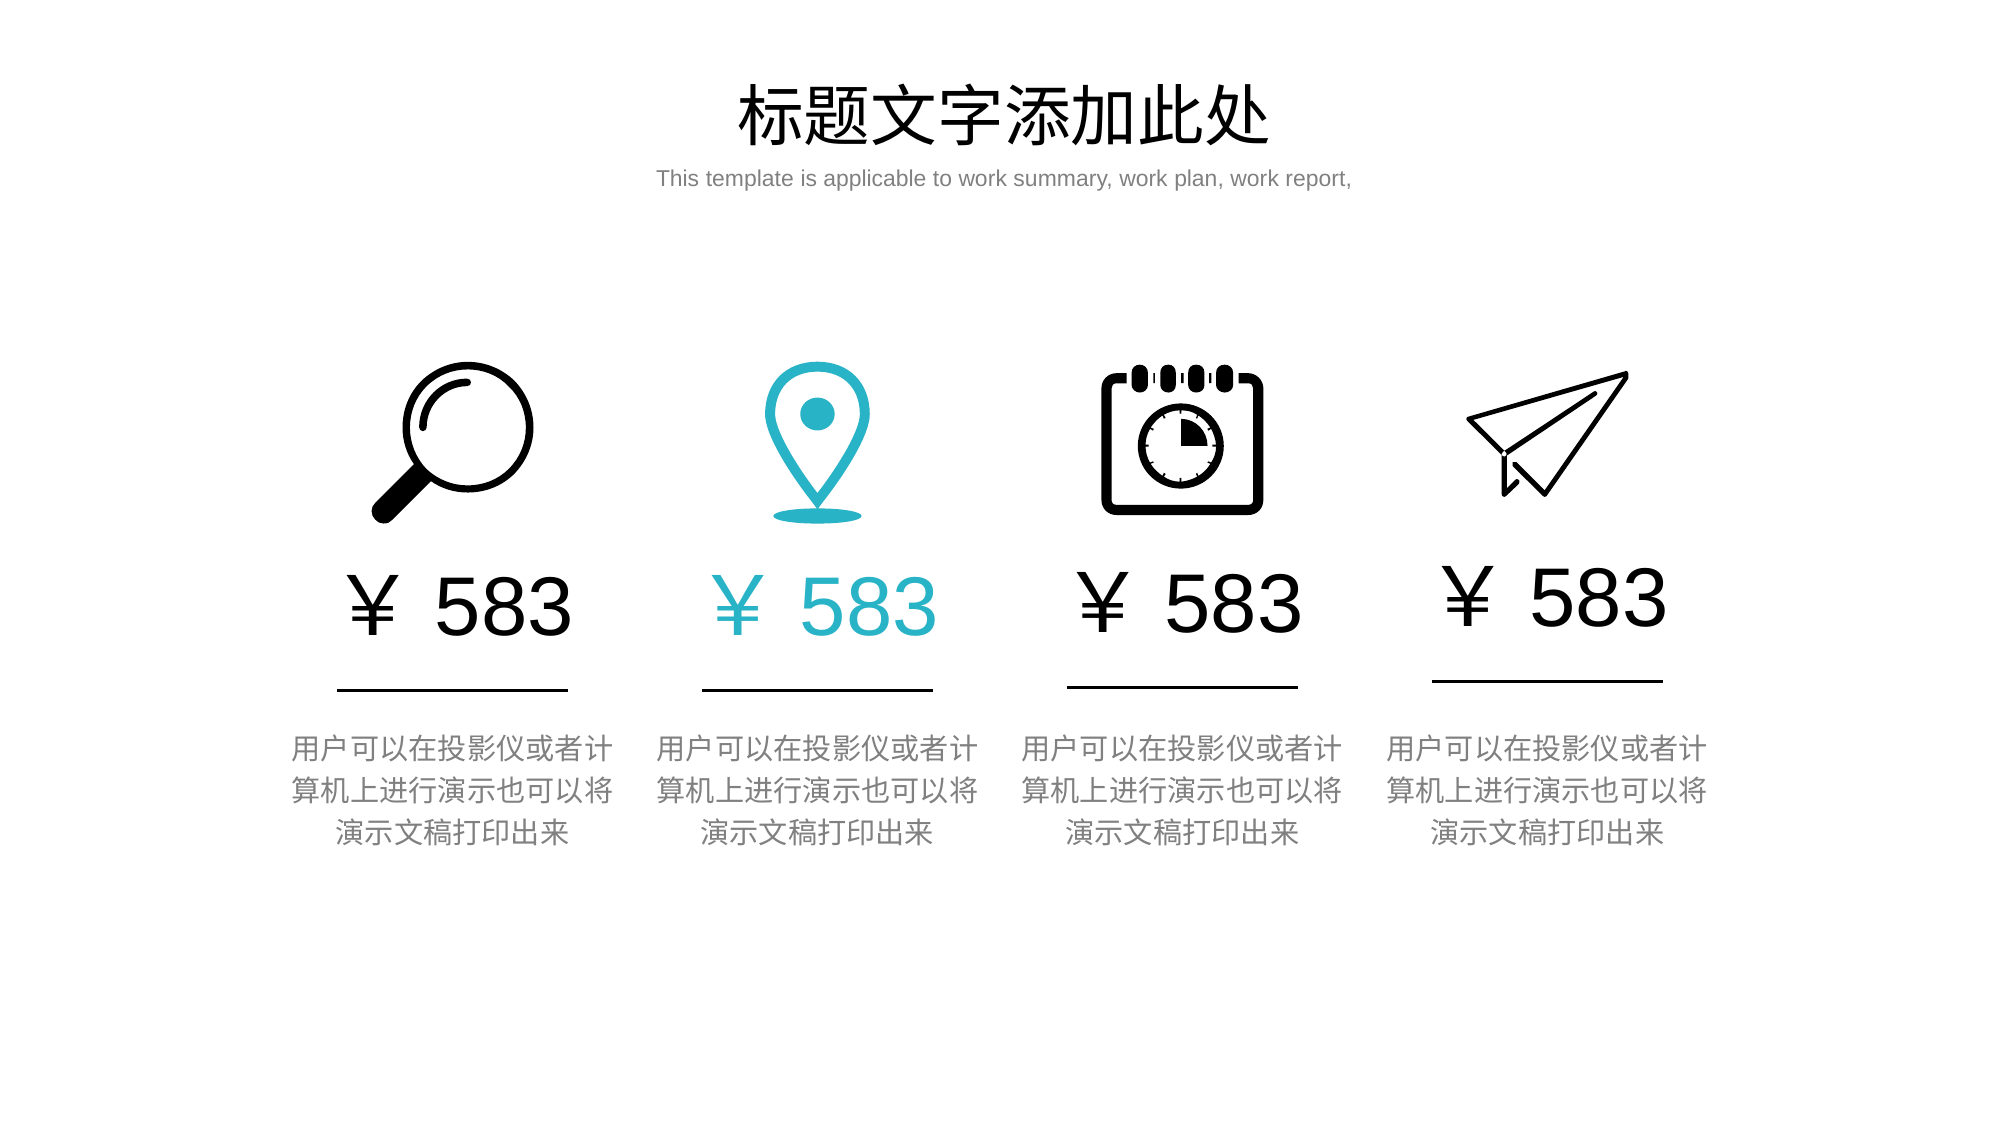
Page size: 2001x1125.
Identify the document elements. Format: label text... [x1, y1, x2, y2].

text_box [1054, 364, 1310, 688]
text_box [544, 66, 1464, 196]
text_box 用户可以在投影仪或者计算机上进行演示也可以将演示文稿打印出来 [1357, 716, 1737, 857]
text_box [690, 361, 945, 691]
text_box 用户可以在投影仪或者计算机上进行演示也可以将演示文稿打印出来 [628, 716, 993, 857]
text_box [325, 361, 581, 691]
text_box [1419, 370, 1675, 682]
text_box 用户可以在投影仪或者计算机上进行演示也可以将演示文稿打印出来 [263, 716, 628, 857]
text_box 用户可以在投影仪或者计算机上进行演示也可以将演示文稿打印出来 [993, 716, 1357, 857]
